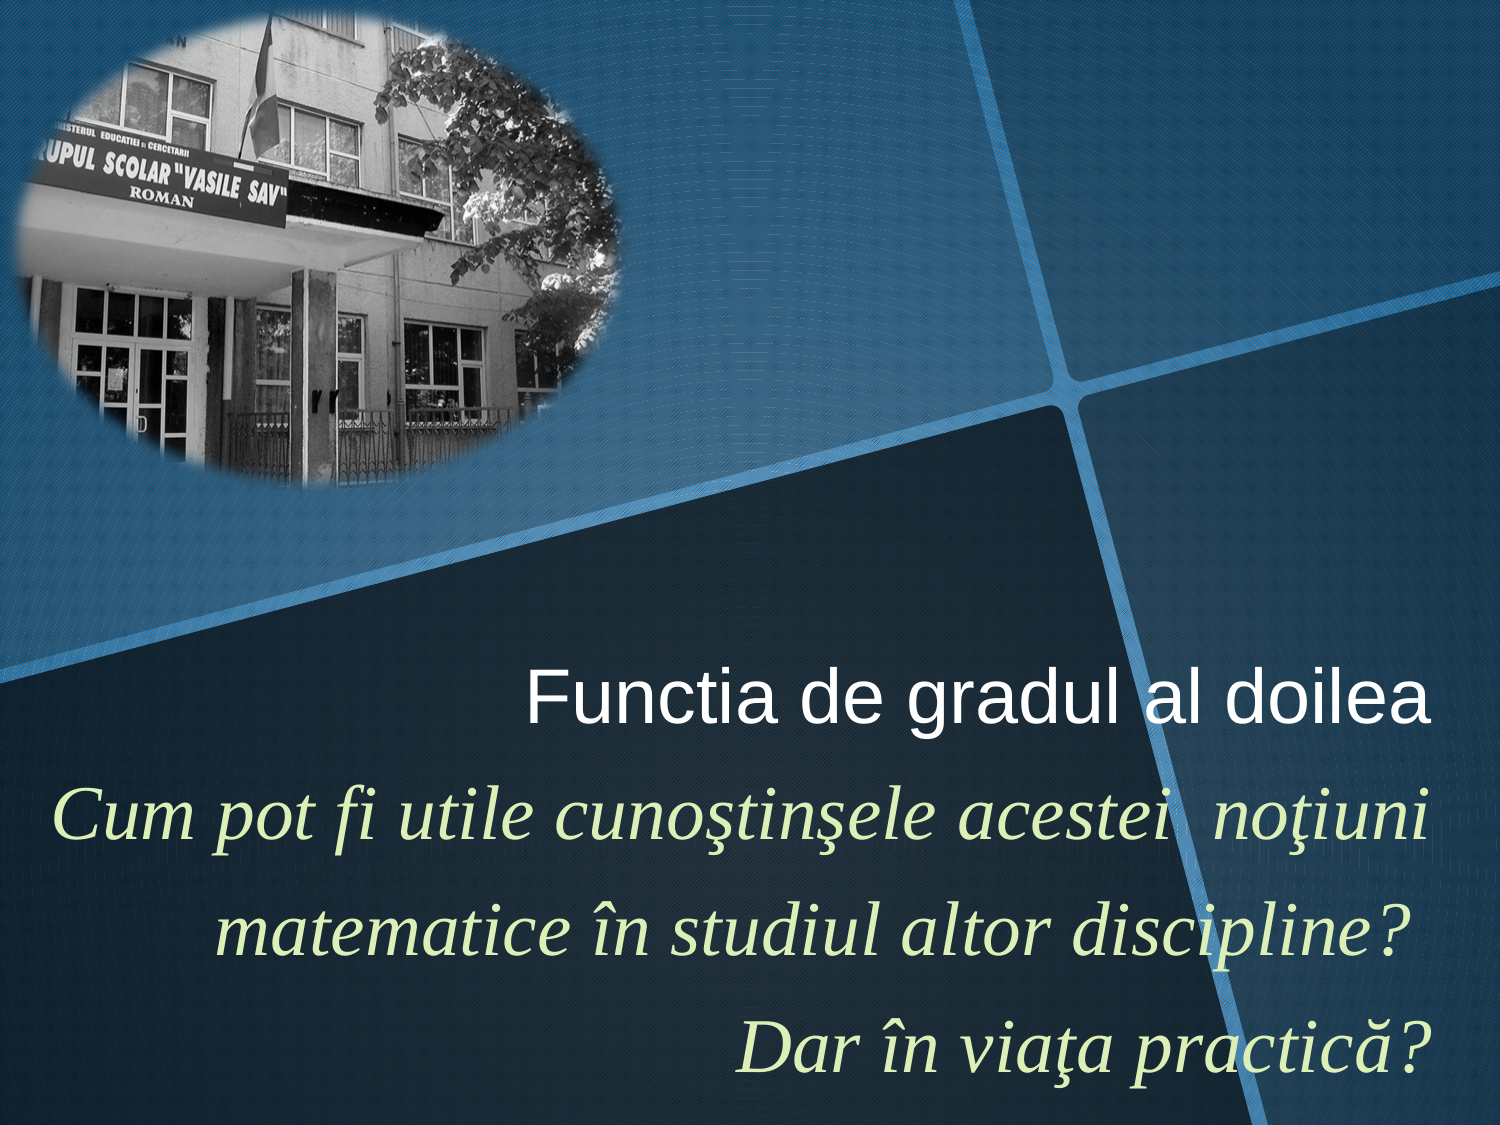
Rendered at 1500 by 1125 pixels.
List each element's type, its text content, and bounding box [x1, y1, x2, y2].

picture [0, 0, 637, 499]
title Functia de gradul al doilea Cum pot fi utile cunoştinşele acestei noţiuni matematice în studiul altor discipline? Dar în viaţa practică? [17, 586, 1447, 1096]
